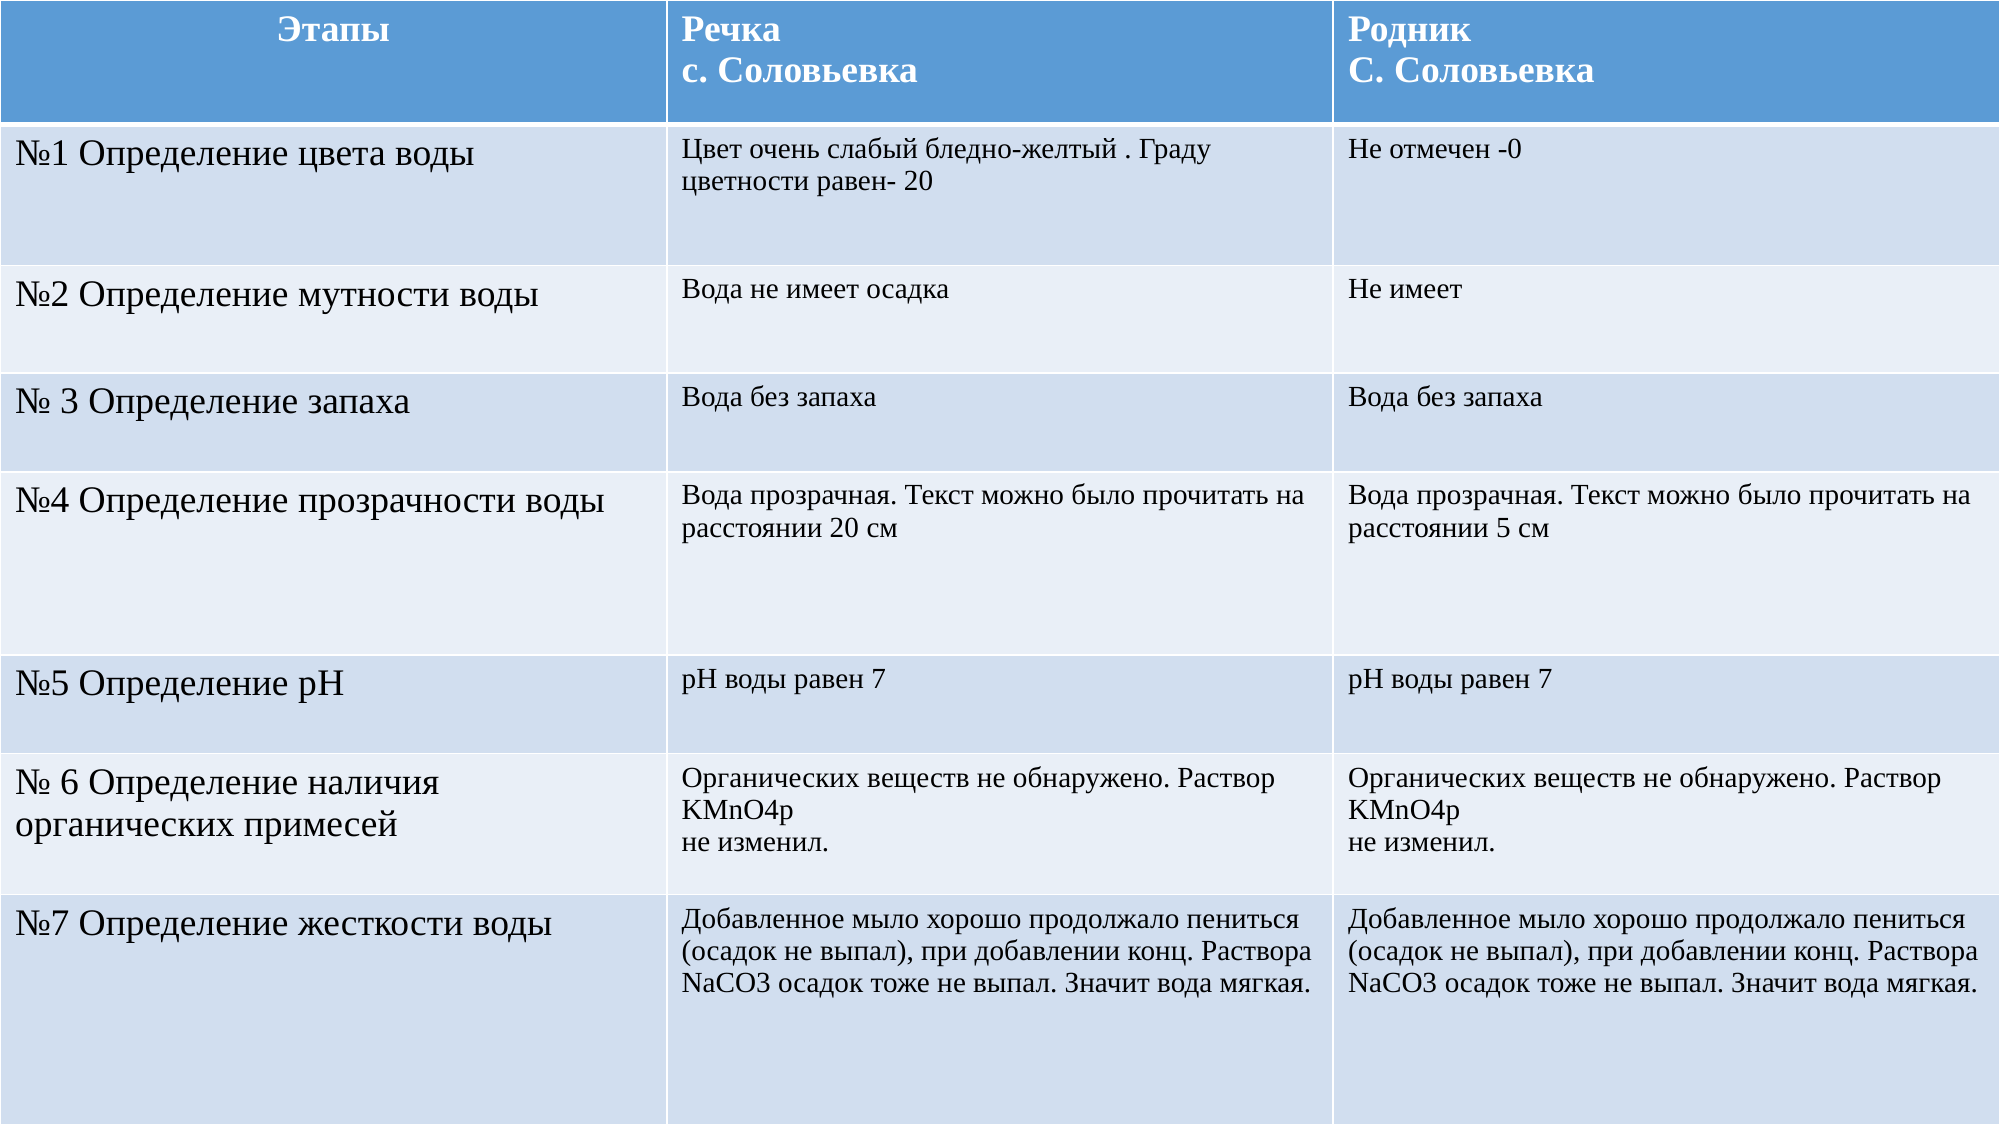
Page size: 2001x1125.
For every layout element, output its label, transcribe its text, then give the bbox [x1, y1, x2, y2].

table_header Родник С. Соловьевка [1334, 1, 1999, 122]
table_cell № 3 Определение запаха [1, 374, 666, 471]
table_cell Вода прозрачная. Текст можно было прочитать на расстоянии 20 см [668, 473, 1332, 654]
table_cell Вода не имеет осадка [668, 266, 1332, 372]
table_cell №4 Определение прозрачности воды [1, 473, 666, 654]
table_cell Добавленное мыло хорошо продолжало пениться (осадок не выпал), при добавлении конц. Раствора NaCO3 осадок тоже не выпал. Значит вода мягкая. [668, 895, 1332, 1124]
table_cell Не отмечен -0 [1334, 127, 1999, 265]
table_cell Вода без запаха [668, 374, 1332, 471]
table_cell № 6 Определение наличия органических примесей [1, 754, 666, 894]
table_header Речка с. Соловьевка [668, 1, 1332, 122]
table_cell рH воды равен 7 [668, 656, 1332, 753]
table_cell Органических веществ не обнаружено. Раствор KMnO4р не изменил. [1334, 754, 1999, 894]
table_cell №2 Определение мутности воды [1, 266, 666, 372]
table_cell №1 Определение цвета воды [1, 127, 666, 265]
table_cell Органических веществ не обнаружено. Раствор KMnO4р не изменил. [668, 754, 1332, 894]
table_cell рH воды равен 7 [1334, 656, 1999, 753]
table_cell Вода без запаха [1334, 374, 1999, 471]
table_header Этапы [1, 1, 666, 122]
table_cell Добавленное мыло хорошо продолжало пениться (осадок не выпал), при добавлении конц. Раствора NaCO3 осадок тоже не выпал. Значит вода мягкая. [1334, 895, 1999, 1124]
table_cell Цвет очень слабый бледно-желтый . Граду цветности равен- 20 [668, 127, 1332, 265]
table_cell Вода прозрачная. Текст можно было прочитать на расстоянии 5 см [1334, 473, 1999, 654]
table_cell №7 Определение жесткости воды [1, 895, 666, 1124]
table_cell №5 Определение рH [1, 656, 666, 753]
table_cell Не имеет [1334, 266, 1999, 372]
